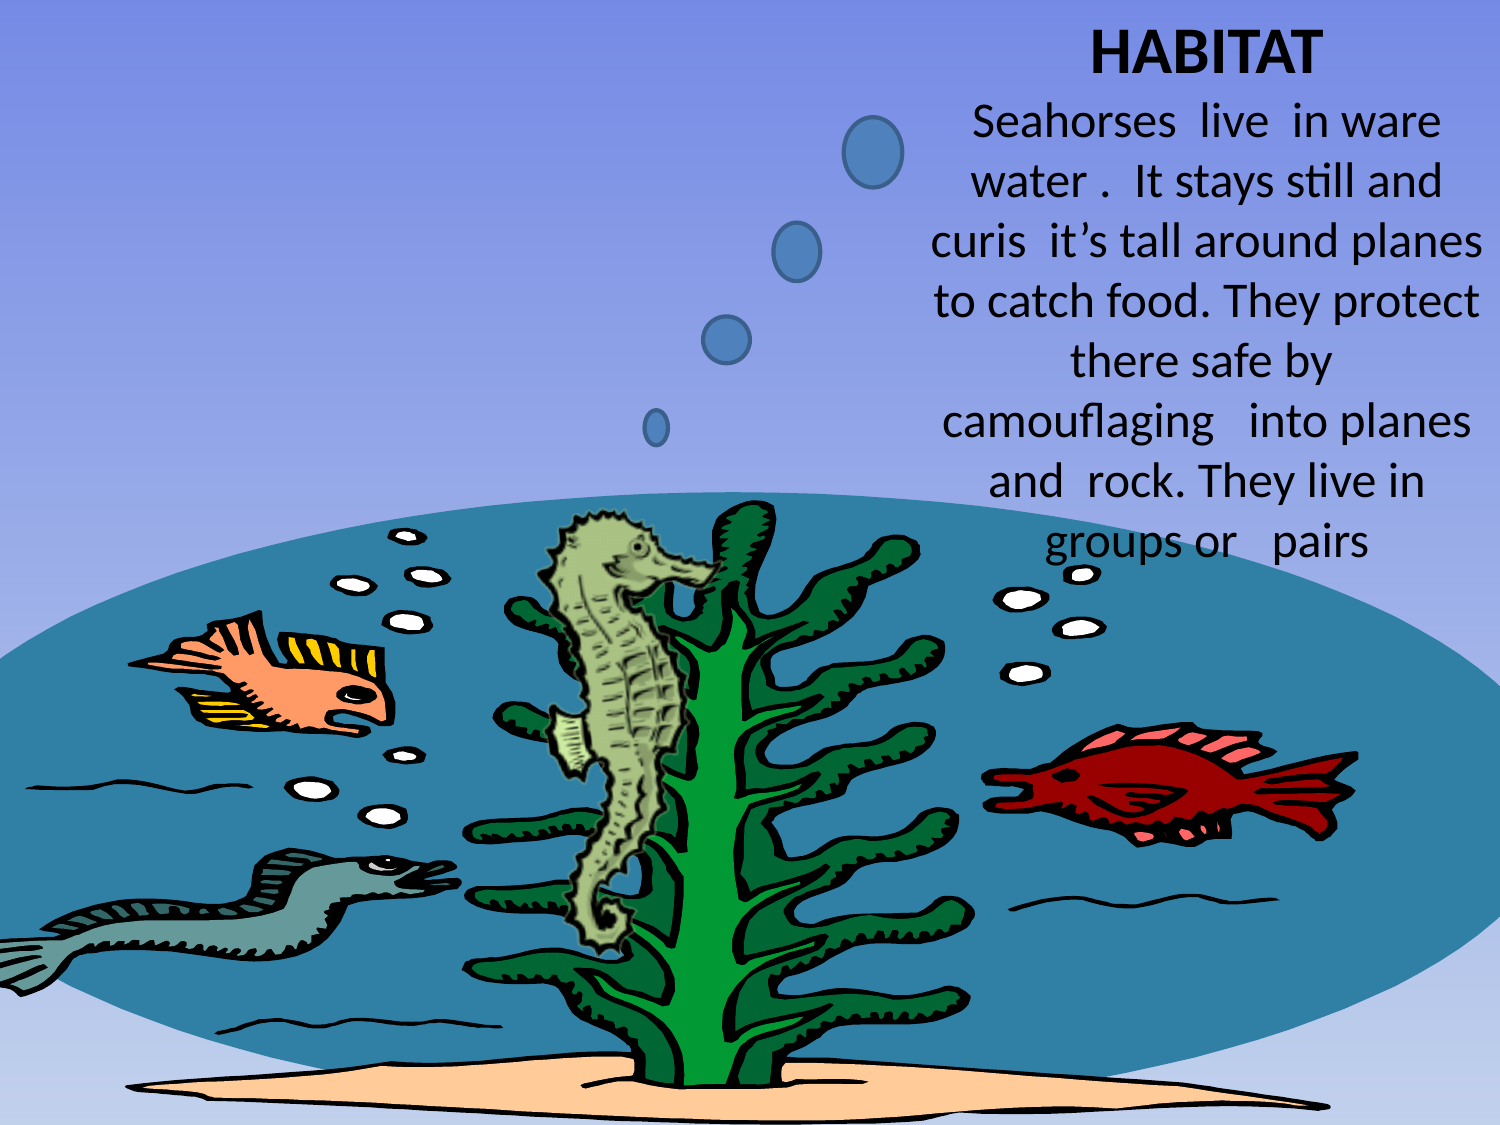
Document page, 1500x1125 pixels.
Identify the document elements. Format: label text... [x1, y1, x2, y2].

picture [0, 491, 1500, 1125]
text_box [700, 314, 753, 366]
text_box HABITAT Seahorses live in ware water . It stays still and curis it’s tall around planes to catch food. They protect there safe by camouflaging into planes and rock. They live in groups or pairs [913, 0, 1500, 489]
text_box [771, 220, 823, 284]
text_box [841, 115, 905, 190]
text_box [642, 408, 671, 448]
